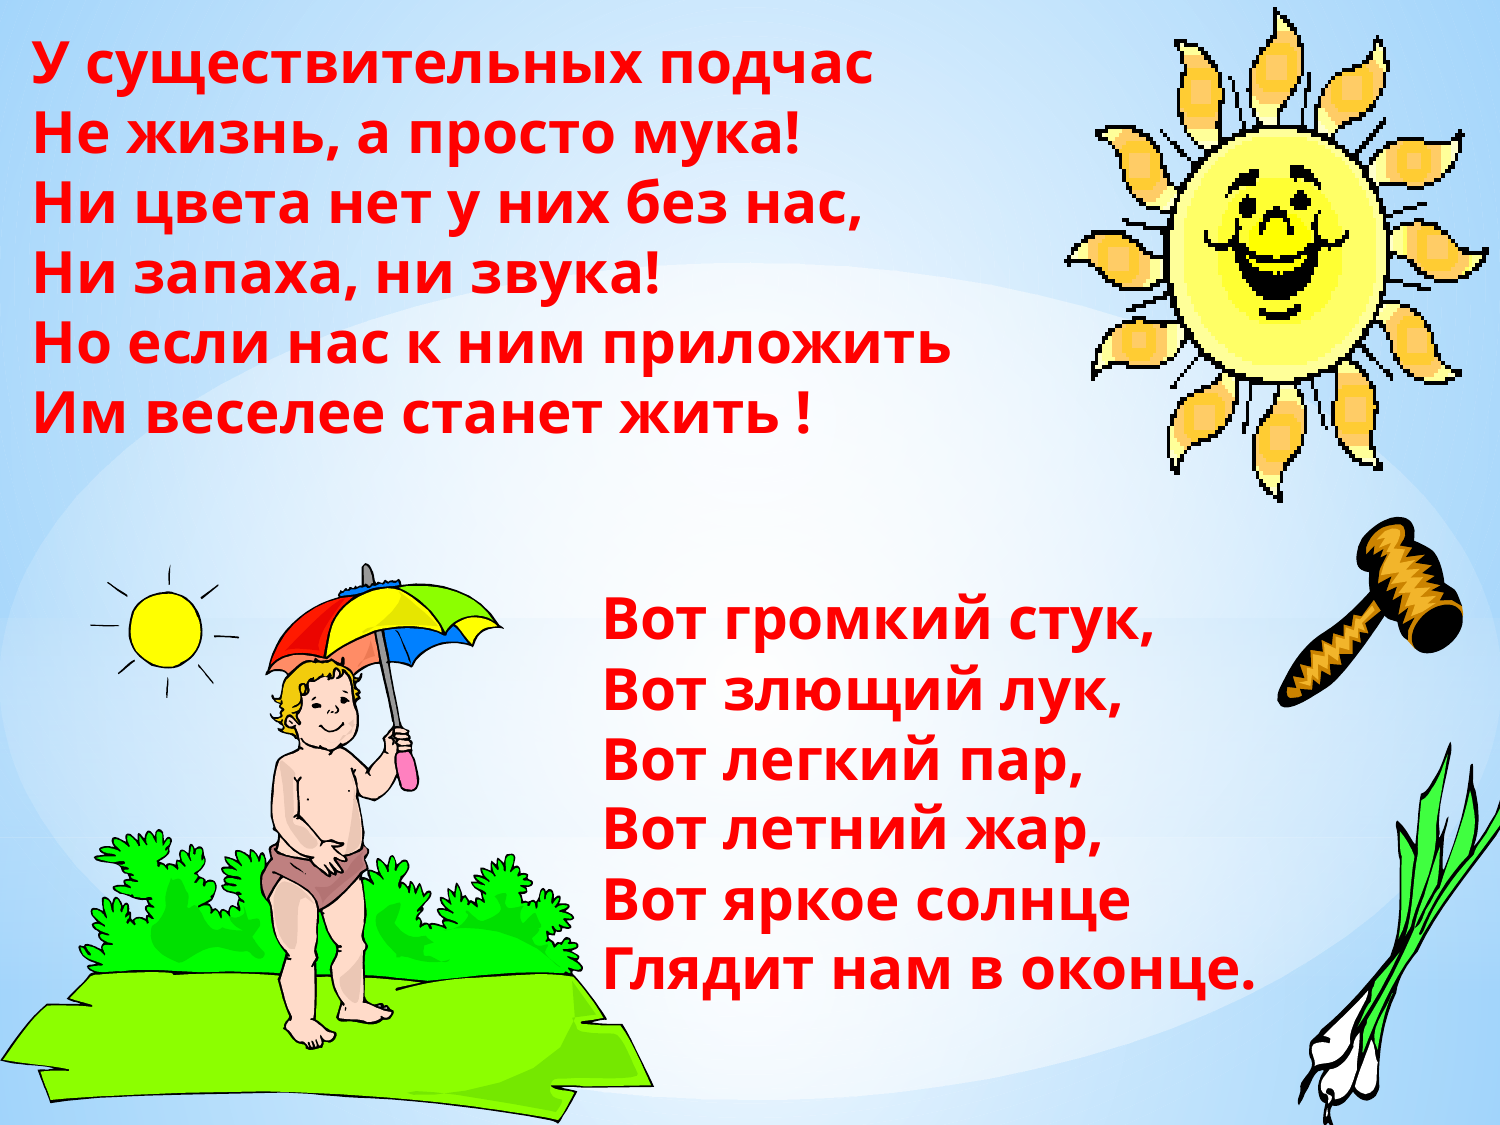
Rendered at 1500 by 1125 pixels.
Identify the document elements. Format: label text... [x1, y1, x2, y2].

text_box У существительных подчас Не жизнь, а просто мука! Ни цвета нет у них без нас, Ни запаха, ни звука! Но если нас к ним приложить Им веселее станет жить ! [17, 17, 1037, 453]
text_box Вот громкий стук, Вот злющий лук, Вот легкий пар, Вот летний жар, Вот яркое солнце Глядит нам в оконце. [660, 574, 1396, 1009]
picture [1054, 0, 1500, 710]
picture [0, 562, 656, 1125]
picture [1191, 814, 1500, 1054]
